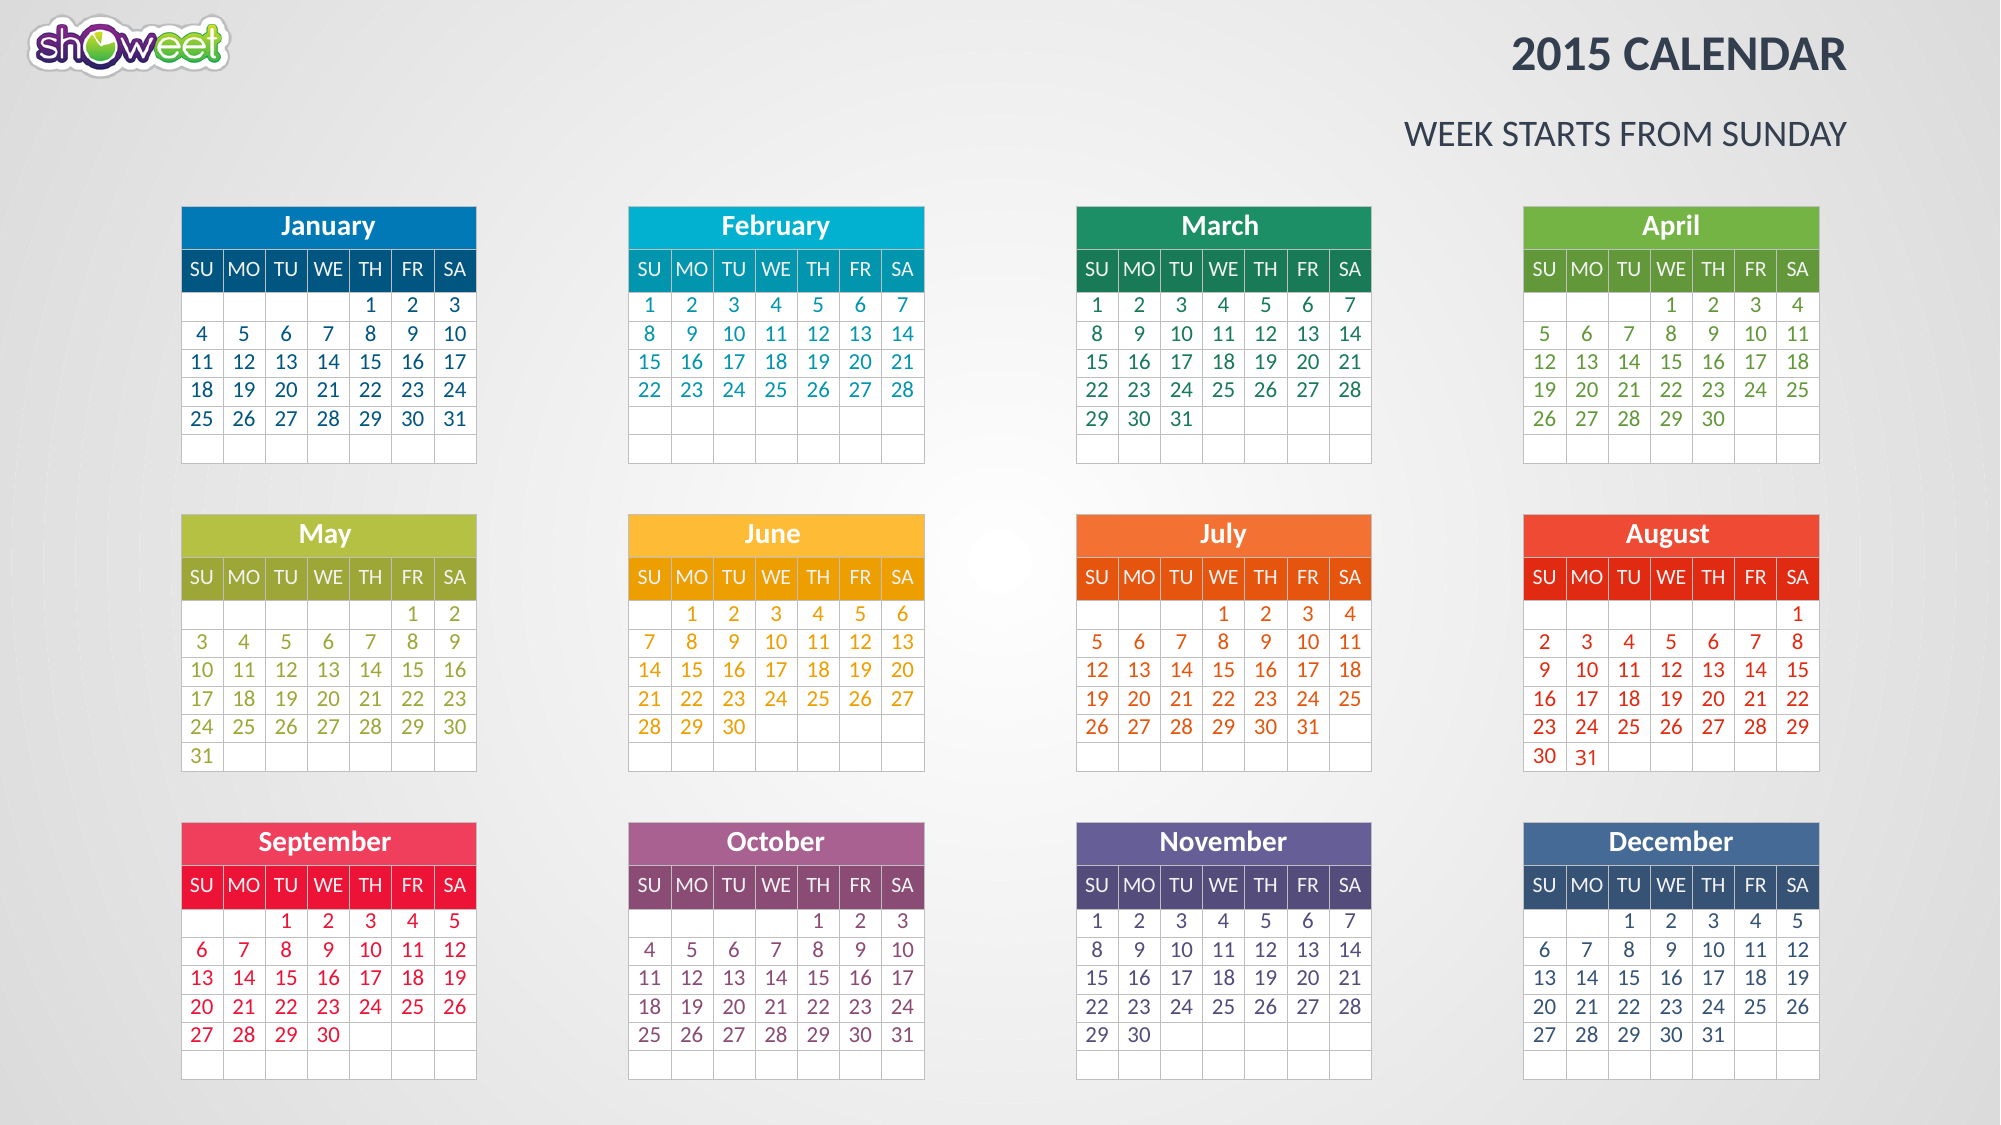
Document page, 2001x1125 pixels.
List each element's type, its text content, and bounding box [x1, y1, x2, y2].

table_cell 29 [350, 407, 391, 434]
table_cell 2 [1693, 293, 1734, 321]
table_cell 28 [1330, 378, 1371, 406]
table_cell 2 [672, 293, 713, 321]
table_cell 9 [1693, 322, 1734, 349]
table_cell 6 [1567, 322, 1608, 349]
table_cell 3 [1288, 601, 1329, 629]
table_cell 19 [266, 687, 307, 714]
table_cell [672, 910, 713, 937]
table_cell 15 [1651, 350, 1692, 377]
table_cell [308, 1051, 349, 1079]
table_cell [1777, 1051, 1819, 1079]
table_cell [182, 435, 223, 463]
table_cell 18 [1609, 687, 1650, 714]
table_cell Mo [224, 250, 265, 292]
table_cell 23 [1651, 995, 1692, 1022]
table_cell 2 [1119, 910, 1160, 937]
table_cell Su [629, 250, 671, 292]
table_cell 19 [1651, 687, 1692, 714]
table_cell 13 [182, 966, 223, 994]
table_cell 17 [1735, 350, 1776, 377]
table_cell We [308, 250, 349, 292]
table_cell 25 [756, 378, 797, 406]
table_cell 12 [798, 322, 839, 349]
table_cell 11 [1735, 938, 1776, 965]
table_cell 26 [1245, 995, 1287, 1022]
table_cell 8 [1077, 938, 1118, 965]
table_cell 24 [1693, 995, 1734, 1022]
table_cell Th [1245, 866, 1287, 909]
table_cell Su [1077, 866, 1118, 909]
table_cell 11 [182, 350, 223, 377]
table_cell 5 [1777, 910, 1819, 937]
table_cell 20 [882, 658, 924, 686]
table_cell 27 [182, 1023, 223, 1050]
table_cell 4 [1203, 293, 1244, 321]
table_cell 12 [224, 350, 265, 377]
table_cell 21 [350, 687, 391, 714]
table_cell 4 [1330, 601, 1371, 629]
table_cell [1777, 1023, 1819, 1050]
table_cell 9 [840, 938, 881, 965]
table_cell 21 [882, 350, 924, 377]
table_cell 22 [1609, 995, 1650, 1022]
table_cell [798, 1051, 839, 1079]
table_cell 27 [266, 407, 307, 434]
table_cell 26 [798, 378, 839, 406]
table_cell [1567, 601, 1608, 629]
table_cell [1288, 435, 1329, 463]
table_cell 18 [798, 658, 839, 686]
table_cell Su [1524, 866, 1566, 909]
table_cell 28 [1161, 715, 1202, 742]
table_cell Fr [840, 866, 881, 909]
table_cell [1524, 435, 1566, 463]
table_cell 10 [882, 938, 924, 965]
table_cell Tu [1609, 250, 1650, 292]
table_cell 14 [882, 322, 924, 349]
table_cell [392, 1051, 434, 1079]
table_cell 29 [392, 715, 434, 742]
table_cell 8 [672, 630, 713, 657]
table_cell [1693, 1051, 1734, 1079]
table_cell 30 [1119, 1023, 1160, 1050]
table_header December [1524, 823, 1819, 865]
table_cell 13 [266, 350, 307, 377]
table_cell 1 [629, 293, 671, 321]
table_cell [1777, 407, 1819, 434]
table_cell 21 [629, 687, 671, 714]
table_cell 2 [1524, 630, 1566, 657]
table_cell [266, 1051, 307, 1079]
table_cell 19 [672, 995, 713, 1022]
table_cell [224, 293, 265, 321]
table_cell [1567, 293, 1608, 321]
table_cell 4 [392, 910, 434, 937]
table_cell 3 [882, 910, 924, 937]
table_cell 14 [308, 350, 349, 377]
table_cell Sa [435, 558, 476, 600]
table_cell 1 [350, 293, 391, 321]
table_cell [1245, 435, 1287, 463]
table_cell [1077, 435, 1118, 463]
table_cell 12 [435, 938, 476, 965]
table_cell 23 [1245, 687, 1287, 714]
table_cell 8 [1777, 630, 1819, 657]
table_header March [1077, 207, 1371, 249]
table_cell 10 [1161, 322, 1202, 349]
table_cell 17 [435, 350, 476, 377]
table_cell [1693, 601, 1734, 629]
table_cell 19 [1777, 966, 1819, 994]
table_cell 22 [629, 378, 671, 406]
table_cell Su [182, 250, 223, 292]
table_cell 28 [1567, 1023, 1608, 1050]
table_cell 20 [1567, 378, 1608, 406]
table_cell [1288, 743, 1329, 771]
table_cell [1651, 435, 1692, 463]
table_cell [1119, 1051, 1160, 1079]
table_cell [435, 1023, 476, 1050]
table_cell 16 [672, 350, 713, 377]
table_cell 29 [1651, 407, 1692, 434]
table_cell [756, 435, 797, 463]
table_cell [672, 743, 713, 771]
table_cell 12 [840, 630, 881, 657]
table_cell Mo [672, 866, 713, 909]
table_cell [308, 601, 349, 629]
table_cell Th [350, 866, 391, 909]
table_cell 19 [798, 350, 839, 377]
table_cell 7 [756, 938, 797, 965]
table_cell [672, 1051, 713, 1079]
table_cell 26 [224, 407, 265, 434]
table_cell 21 [1161, 687, 1202, 714]
table_cell [182, 910, 223, 937]
table_cell 26 [435, 995, 476, 1022]
table_cell 29 [1077, 407, 1118, 434]
table_header July [1077, 515, 1371, 557]
table_cell 28 [224, 1023, 265, 1050]
table_cell 27 [1524, 1023, 1566, 1050]
table_cell 20 [1119, 687, 1160, 714]
table_cell Fr [392, 250, 434, 292]
table_cell 9 [1245, 630, 1287, 657]
table_cell [350, 601, 391, 629]
table_cell [798, 743, 839, 771]
table_cell Fr [1288, 558, 1329, 600]
table_cell We [1203, 558, 1244, 600]
table_cell Fr [840, 558, 881, 600]
table_cell 12 [672, 966, 713, 994]
table_cell 25 [392, 995, 434, 1022]
table_cell [1119, 435, 1160, 463]
table_cell [224, 435, 265, 463]
table_cell [629, 910, 671, 937]
table_cell 12 [1077, 658, 1118, 686]
table_cell 19 [1245, 350, 1287, 377]
table_cell 3 [1693, 910, 1734, 937]
table_cell 27 [714, 1023, 755, 1050]
table_cell Mo [1567, 250, 1608, 292]
table_cell 3 [714, 293, 755, 321]
table_cell Fr [1735, 866, 1776, 909]
table_cell 23 [1524, 715, 1566, 742]
table_cell 17 [182, 687, 223, 714]
table_cell 20 [182, 995, 223, 1022]
table_cell 8 [1651, 322, 1692, 349]
table_cell 31 [1693, 1023, 1734, 1050]
table_cell 8 [350, 322, 391, 349]
table_cell Tu [714, 866, 755, 909]
table_cell 7 [1161, 630, 1202, 657]
table_cell 7 [1735, 630, 1776, 657]
table_cell 28 [1735, 715, 1776, 742]
table_cell 9 [392, 322, 434, 349]
table_cell 8 [392, 630, 434, 657]
table_cell 21 [1330, 966, 1371, 994]
table_cell 31 [1567, 743, 1608, 771]
table_cell 4 [1777, 293, 1819, 321]
table_cell 5 [672, 938, 713, 965]
table_cell 25 [798, 687, 839, 714]
table_cell 7 [1330, 293, 1371, 321]
table_cell [1651, 601, 1692, 629]
table_cell 5 [1245, 293, 1287, 321]
table_cell 22 [266, 995, 307, 1022]
table_cell [629, 601, 671, 629]
table_cell [1735, 743, 1776, 771]
table_cell 23 [1119, 995, 1160, 1022]
table_cell [1330, 1051, 1371, 1079]
table_cell 25 [1203, 378, 1244, 406]
table_cell Tu [1161, 250, 1202, 292]
table_cell 10 [1567, 658, 1608, 686]
table_cell 1 [1651, 293, 1692, 321]
table_cell [1077, 601, 1118, 629]
table_cell 13 [840, 322, 881, 349]
table_cell [1203, 435, 1244, 463]
table_cell We [308, 558, 349, 600]
table_cell 12 [266, 658, 307, 686]
table_cell 20 [1524, 995, 1566, 1022]
table_cell 15 [350, 350, 391, 377]
table_cell Fr [840, 250, 881, 292]
table_cell 24 [882, 995, 924, 1022]
table_cell [1567, 435, 1608, 463]
table_cell [1735, 601, 1776, 629]
table_cell [1203, 1023, 1244, 1050]
table_cell Mo [672, 250, 713, 292]
table_cell 10 [1288, 630, 1329, 657]
table_cell 29 [266, 1023, 307, 1050]
table_cell 29 [672, 715, 713, 742]
table_cell 11 [392, 938, 434, 965]
table_cell [1077, 743, 1118, 771]
table_cell 20 [840, 350, 881, 377]
table_cell 18 [182, 378, 223, 406]
table_cell 28 [756, 1023, 797, 1050]
table_cell Mo [1567, 866, 1608, 909]
table_cell 27 [840, 378, 881, 406]
table_cell 22 [350, 378, 391, 406]
table_cell [672, 407, 713, 434]
table_cell 7 [1330, 910, 1371, 937]
table_cell 31 [1288, 715, 1329, 742]
table_cell [308, 435, 349, 463]
table_cell 16 [714, 658, 755, 686]
table_cell 7 [350, 630, 391, 657]
table_cell 20 [1693, 687, 1734, 714]
table_cell 23 [714, 687, 755, 714]
table_cell [882, 743, 924, 771]
table_header February [629, 207, 924, 249]
table_cell Mo [1119, 866, 1160, 909]
table_cell 25 [1609, 715, 1650, 742]
table_cell Tu [266, 250, 307, 292]
table_cell 17 [1567, 687, 1608, 714]
table_cell Fr [1735, 558, 1776, 600]
title 2015 Calendar [362, 3, 1863, 106]
table_cell 22 [1077, 995, 1118, 1022]
table_cell 30 [1524, 743, 1566, 771]
table_cell [756, 407, 797, 434]
table_cell Tu [1609, 866, 1650, 909]
table_cell [1161, 743, 1202, 771]
table_cell 24 [182, 715, 223, 742]
table_cell [1735, 1051, 1776, 1079]
table_cell [1609, 1051, 1650, 1079]
table_cell [308, 743, 349, 771]
table_cell [714, 407, 755, 434]
table_cell [714, 1051, 755, 1079]
table_cell 1 [266, 910, 307, 937]
table_cell [1524, 1051, 1566, 1079]
table_cell 2 [308, 910, 349, 937]
table_cell 7 [882, 293, 924, 321]
table_cell 14 [224, 966, 265, 994]
table_cell 21 [1567, 995, 1608, 1022]
table_cell 28 [350, 715, 391, 742]
table_cell 4 [182, 322, 223, 349]
table_cell [1524, 910, 1566, 937]
table_cell [840, 743, 881, 771]
table_cell [714, 435, 755, 463]
table_cell 25 [1203, 995, 1244, 1022]
table_cell 26 [840, 687, 881, 714]
table_cell We [1203, 250, 1244, 292]
table_cell [1245, 1051, 1287, 1079]
table_cell 24 [714, 378, 755, 406]
table_cell [182, 601, 223, 629]
table_cell Th [1245, 558, 1287, 600]
table_cell [798, 407, 839, 434]
table_cell 6 [1288, 910, 1329, 937]
table_cell 17 [1693, 966, 1734, 994]
table_cell Tu [1609, 558, 1650, 600]
table_cell 20 [714, 995, 755, 1022]
table_cell 24 [756, 687, 797, 714]
table_cell 5 [435, 910, 476, 937]
table_cell We [756, 558, 797, 600]
table_cell 3 [1161, 910, 1202, 937]
table_cell 26 [1077, 715, 1118, 742]
table_cell 14 [1609, 350, 1650, 377]
table_cell Su [629, 866, 671, 909]
table_cell [840, 435, 881, 463]
table_cell 30 [840, 1023, 881, 1050]
table_cell Sa [435, 250, 476, 292]
table_cell 6 [714, 938, 755, 965]
table_cell 13 [882, 630, 924, 657]
table_cell [1777, 743, 1819, 771]
table_cell 22 [1203, 687, 1244, 714]
table_cell 18 [1203, 350, 1244, 377]
table_cell 3 [1567, 630, 1608, 657]
table_cell Th [798, 866, 839, 909]
table_cell 29 [798, 1023, 839, 1050]
table_cell 31 [435, 407, 476, 434]
table_cell 14 [1330, 938, 1371, 965]
table_cell 13 [308, 658, 349, 686]
table_cell Su [629, 558, 671, 600]
table_cell [392, 435, 434, 463]
table_cell 6 [1119, 630, 1160, 657]
table_cell 15 [1077, 966, 1118, 994]
table_cell 16 [840, 966, 881, 994]
table_cell 23 [1693, 378, 1734, 406]
table_cell 11 [1609, 658, 1650, 686]
table_cell 17 [1161, 966, 1202, 994]
table_cell 10 [1161, 938, 1202, 965]
table_cell 6 [1693, 630, 1734, 657]
table_cell [1651, 743, 1692, 771]
table_cell 7 [224, 938, 265, 965]
table_cell [1735, 407, 1776, 434]
table_cell [756, 1051, 797, 1079]
table_cell 23 [840, 995, 881, 1022]
table_cell 31 [182, 743, 223, 771]
table_cell 13 [1693, 658, 1734, 686]
table_cell Su [1524, 250, 1566, 292]
table_cell 28 [1330, 995, 1371, 1022]
table_cell [756, 715, 797, 742]
table_cell 15 [392, 658, 434, 686]
table_cell 16 [392, 350, 434, 377]
table_cell Tu [266, 866, 307, 909]
table_cell 1 [1777, 601, 1819, 629]
table_cell 10 [756, 630, 797, 657]
table_cell 25 [1735, 995, 1776, 1022]
table_cell 5 [1245, 910, 1287, 937]
table_cell 30 [308, 1023, 349, 1050]
picture [23, 11, 235, 99]
table_cell 28 [1609, 407, 1650, 434]
table_cell 19 [224, 378, 265, 406]
table_cell Sa [882, 558, 924, 600]
table_cell 11 [798, 630, 839, 657]
table_cell 12 [1245, 322, 1287, 349]
table_cell 10 [1735, 322, 1776, 349]
table_cell 1 [1203, 601, 1244, 629]
table_cell We [756, 866, 797, 909]
table_cell Mo [224, 558, 265, 600]
table_cell [266, 743, 307, 771]
table_cell [840, 407, 881, 434]
table_cell [350, 1023, 391, 1050]
table_cell 8 [266, 938, 307, 965]
table_cell 23 [392, 378, 434, 406]
table_cell [1119, 601, 1160, 629]
table_cell [266, 293, 307, 321]
table_cell 4 [756, 293, 797, 321]
table_cell 27 [308, 715, 349, 742]
table_cell Su [1077, 558, 1118, 600]
table_cell Sa [435, 866, 476, 909]
table_cell [392, 1023, 434, 1050]
table_cell [435, 1051, 476, 1079]
table_cell 16 [1524, 687, 1566, 714]
table_cell Sa [1777, 250, 1819, 292]
table_cell Mo [1119, 558, 1160, 600]
table_cell 31 [882, 1023, 924, 1050]
table_cell 9 [1119, 322, 1160, 349]
subtitle Week Starts from Sunday [362, 109, 1863, 158]
table_cell 18 [1203, 966, 1244, 994]
table_cell 5 [266, 630, 307, 657]
table_cell 4 [224, 630, 265, 657]
table_cell 21 [1735, 687, 1776, 714]
table_cell [224, 743, 265, 771]
table_cell [1777, 435, 1819, 463]
table_cell [1651, 1051, 1692, 1079]
table_cell 20 [1288, 966, 1329, 994]
table_cell 5 [840, 601, 881, 629]
table_cell 4 [1609, 630, 1650, 657]
table_cell Sa [1330, 250, 1371, 292]
table_cell 6 [182, 938, 223, 965]
table_cell 14 [350, 658, 391, 686]
table_cell 22 [1651, 378, 1692, 406]
table_cell Su [182, 558, 223, 600]
table_cell 16 [308, 966, 349, 994]
table_cell 18 [1777, 350, 1819, 377]
table_cell Th [798, 250, 839, 292]
table_cell 19 [840, 658, 881, 686]
table_cell 14 [756, 966, 797, 994]
table_cell Mo [1119, 250, 1160, 292]
table_cell 6 [1524, 938, 1566, 965]
table_cell 2 [840, 910, 881, 937]
table_cell Th [798, 558, 839, 600]
table_cell [629, 407, 671, 434]
table_cell [350, 435, 391, 463]
table_cell We [308, 866, 349, 909]
table_header January [182, 207, 476, 249]
table_cell Fr [392, 558, 434, 600]
table_cell [1245, 407, 1287, 434]
table_cell [1609, 743, 1650, 771]
table_cell 13 [1567, 350, 1608, 377]
table_cell 27 [882, 687, 924, 714]
table_cell [1245, 743, 1287, 771]
table_cell 15 [1203, 658, 1244, 686]
table_cell Mo [672, 558, 713, 600]
table_cell [224, 910, 265, 937]
table_cell 11 [1203, 322, 1244, 349]
table_cell [1735, 1023, 1776, 1050]
table_cell 2 [435, 601, 476, 629]
table_cell Th [350, 558, 391, 600]
table_cell 27 [1288, 995, 1329, 1022]
table_cell 17 [882, 966, 924, 994]
table_cell 28 [308, 407, 349, 434]
table_cell [1567, 1051, 1608, 1079]
table_cell [1330, 1023, 1371, 1050]
table_cell 16 [435, 658, 476, 686]
table_cell [1161, 1023, 1202, 1050]
table_cell 9 [672, 322, 713, 349]
table_cell 19 [1524, 378, 1566, 406]
table_cell [1203, 1051, 1244, 1079]
table_cell Th [350, 250, 391, 292]
table_cell 1 [798, 910, 839, 937]
table_cell 10 [1693, 938, 1734, 965]
table_cell 17 [756, 658, 797, 686]
table_cell 22 [1777, 687, 1819, 714]
table_cell [308, 293, 349, 321]
table_cell 17 [1161, 350, 1202, 377]
table_cell 15 [266, 966, 307, 994]
table_cell [1161, 601, 1202, 629]
table_cell 16 [1119, 350, 1160, 377]
table_cell 31 [1161, 407, 1202, 434]
table_cell [1330, 715, 1371, 742]
table_cell 7 [1609, 322, 1650, 349]
table_cell 7 [629, 630, 671, 657]
table_cell [435, 743, 476, 771]
table_cell 22 [1077, 378, 1118, 406]
table_cell 5 [1651, 630, 1692, 657]
table_cell 1 [392, 601, 434, 629]
table_cell 25 [1330, 687, 1371, 714]
table_cell Th [1693, 866, 1734, 909]
table_cell [1524, 293, 1566, 321]
table_cell 13 [1288, 322, 1329, 349]
table_cell [1245, 1023, 1287, 1050]
table_cell 11 [756, 322, 797, 349]
table_cell Mo [224, 866, 265, 909]
table_cell 17 [350, 966, 391, 994]
table_cell Sa [1330, 558, 1371, 600]
table_cell Su [1077, 250, 1118, 292]
table_cell Tu [266, 558, 307, 600]
table_cell 29 [1203, 715, 1244, 742]
table_cell 2 [1119, 293, 1160, 321]
table_cell [840, 715, 881, 742]
table_cell 9 [714, 630, 755, 657]
table_cell 11 [1203, 938, 1244, 965]
table_cell 25 [224, 715, 265, 742]
table_cell 28 [629, 715, 671, 742]
table_cell Su [1524, 558, 1566, 600]
table_cell Tu [714, 558, 755, 600]
table_cell 16 [1693, 350, 1734, 377]
table_cell Tu [1161, 866, 1202, 909]
table_cell 29 [1077, 1023, 1118, 1050]
table_cell 22 [798, 995, 839, 1022]
table_header September [182, 823, 476, 865]
table_cell 8 [1203, 630, 1244, 657]
table_cell 20 [1288, 350, 1329, 377]
table_cell 23 [435, 687, 476, 714]
table_cell 14 [1567, 966, 1608, 994]
table_cell 5 [1077, 630, 1118, 657]
table_cell [1288, 1023, 1329, 1050]
table_cell [1609, 435, 1650, 463]
table_cell 6 [266, 322, 307, 349]
table_cell 15 [798, 966, 839, 994]
table_cell [756, 743, 797, 771]
table_cell 23 [1119, 378, 1160, 406]
table_cell 5 [1524, 322, 1566, 349]
table_cell 30 [1693, 407, 1734, 434]
table_cell Fr [1288, 866, 1329, 909]
table_cell 10 [182, 658, 223, 686]
table_cell [1161, 435, 1202, 463]
table_cell 26 [1777, 995, 1819, 1022]
table_cell 21 [308, 378, 349, 406]
table_cell 10 [350, 938, 391, 965]
table_cell 5 [224, 322, 265, 349]
table_header May [182, 515, 476, 557]
table_cell 2 [1245, 601, 1287, 629]
table_cell 24 [1161, 995, 1202, 1022]
table_cell 30 [1119, 407, 1160, 434]
table_cell 18 [756, 350, 797, 377]
table_cell 27 [1119, 715, 1160, 742]
table_cell 24 [1567, 715, 1608, 742]
table_cell 16 [1245, 658, 1287, 686]
table_cell 24 [1735, 378, 1776, 406]
table_cell [1330, 743, 1371, 771]
table_cell 18 [1330, 658, 1371, 686]
table_cell 15 [1777, 658, 1819, 686]
table_cell 22 [672, 687, 713, 714]
table_cell We [1651, 558, 1692, 600]
table_cell Sa [1777, 558, 1819, 600]
table_cell 19 [435, 966, 476, 994]
table_cell 11 [1777, 322, 1819, 349]
table_cell 24 [350, 995, 391, 1022]
table_cell 4 [1203, 910, 1244, 937]
table_cell 13 [714, 966, 755, 994]
table_cell 15 [672, 658, 713, 686]
table_cell [1119, 743, 1160, 771]
table_cell Tu [1161, 558, 1202, 600]
table_cell 11 [1330, 630, 1371, 657]
table_cell 27 [1693, 715, 1734, 742]
table_cell 30 [714, 715, 755, 742]
table_cell 3 [435, 293, 476, 321]
table_cell 14 [1735, 658, 1776, 686]
table_cell [1735, 435, 1776, 463]
table_cell 6 [308, 630, 349, 657]
table_cell 2 [1651, 910, 1692, 937]
table_cell 27 [1288, 378, 1329, 406]
table_cell 10 [435, 322, 476, 349]
table_cell 18 [1735, 966, 1776, 994]
table_cell 23 [308, 995, 349, 1022]
table_cell 20 [266, 378, 307, 406]
table_cell 8 [629, 322, 671, 349]
table_cell [435, 435, 476, 463]
table_cell Sa [882, 250, 924, 292]
table_cell 15 [629, 350, 671, 377]
table_cell [350, 743, 391, 771]
table_cell [672, 435, 713, 463]
table_cell 26 [672, 1023, 713, 1050]
table_cell 12 [1777, 938, 1819, 965]
table_cell 15 [1609, 966, 1650, 994]
table_cell 25 [629, 1023, 671, 1050]
table_cell Sa [1777, 866, 1819, 909]
table_cell [756, 910, 797, 937]
table_cell [714, 910, 755, 937]
table_cell 12 [1245, 938, 1287, 965]
table_cell 21 [756, 995, 797, 1022]
table_cell 2 [714, 601, 755, 629]
table_cell We [756, 250, 797, 292]
table_cell [714, 743, 755, 771]
table_cell 26 [266, 715, 307, 742]
table_cell 24 [1161, 378, 1202, 406]
table_cell [182, 293, 223, 321]
table_cell 13 [1524, 966, 1566, 994]
table_cell 12 [1651, 658, 1692, 686]
table_cell 25 [182, 407, 223, 434]
table_cell [392, 743, 434, 771]
table_cell 19 [1245, 966, 1287, 994]
table_cell [182, 1051, 223, 1079]
table_cell [1693, 743, 1734, 771]
table_cell 12 [1524, 350, 1566, 377]
table_cell [798, 715, 839, 742]
table_cell [1330, 407, 1371, 434]
table_cell 11 [224, 658, 265, 686]
table_cell [224, 1051, 265, 1079]
table_cell [798, 435, 839, 463]
table_cell 4 [798, 601, 839, 629]
table_cell 16 [1119, 966, 1160, 994]
table_cell 10 [714, 322, 755, 349]
table_cell 1 [672, 601, 713, 629]
table_header June [629, 515, 924, 557]
table_cell 8 [1077, 322, 1118, 349]
table_cell 1 [1077, 293, 1118, 321]
table_cell 24 [435, 378, 476, 406]
table_cell 16 [1651, 966, 1692, 994]
table_cell [1288, 1051, 1329, 1079]
table_header November [1077, 823, 1371, 865]
table_cell 14 [1161, 658, 1202, 686]
table_cell Sa [882, 866, 924, 909]
table_cell 14 [629, 658, 671, 686]
table_cell [840, 1051, 881, 1079]
table_cell 26 [1245, 378, 1287, 406]
table_cell 13 [1288, 938, 1329, 965]
table_cell [882, 435, 924, 463]
table_cell 26 [1524, 407, 1566, 434]
table_cell 17 [714, 350, 755, 377]
table_cell [1288, 407, 1329, 434]
table_cell [1161, 1051, 1202, 1079]
table_cell 1 [1609, 910, 1650, 937]
table_cell [1203, 743, 1244, 771]
table_cell 4 [629, 938, 671, 965]
table_cell 15 [1077, 350, 1118, 377]
table_header August [1524, 515, 1819, 557]
table_cell 6 [840, 293, 881, 321]
table_cell [1609, 601, 1650, 629]
table_cell Sa [1330, 866, 1371, 909]
table_cell 25 [1777, 378, 1819, 406]
table_cell [1609, 293, 1650, 321]
table_cell Th [1693, 250, 1734, 292]
table_cell 22 [392, 687, 434, 714]
table_cell 18 [629, 995, 671, 1022]
table_cell [350, 1051, 391, 1079]
table_cell Th [1693, 558, 1734, 600]
table_cell 9 [435, 630, 476, 657]
table_cell 14 [1330, 322, 1371, 349]
table_cell 30 [392, 407, 434, 434]
table_cell [882, 407, 924, 434]
table_cell Mo [1567, 558, 1608, 600]
table_cell [224, 601, 265, 629]
table_cell 30 [435, 715, 476, 742]
table_cell 23 [672, 378, 713, 406]
table_header April [1524, 207, 1819, 249]
table_cell 19 [1077, 687, 1118, 714]
table_cell 3 [182, 630, 223, 657]
table_cell Tu [714, 250, 755, 292]
table_cell 29 [1609, 1023, 1650, 1050]
table_cell 24 [1288, 687, 1329, 714]
table_cell 17 [1288, 658, 1329, 686]
table_cell [1330, 435, 1371, 463]
table_cell 6 [1288, 293, 1329, 321]
table_cell 28 [882, 378, 924, 406]
table_cell 9 [1524, 658, 1566, 686]
table_cell Su [182, 866, 223, 909]
table_cell 11 [629, 966, 671, 994]
table_cell 21 [1330, 350, 1371, 377]
table_cell [1203, 407, 1244, 434]
table_cell 20 [308, 687, 349, 714]
table_cell [629, 1051, 671, 1079]
table_cell 9 [1651, 938, 1692, 965]
table_cell 5 [798, 293, 839, 321]
table_cell We [1203, 866, 1244, 909]
table_cell [1567, 910, 1608, 937]
table_cell 21 [1609, 378, 1650, 406]
table_cell [882, 715, 924, 742]
table_cell 30 [1651, 1023, 1692, 1050]
table_cell 29 [1777, 715, 1819, 742]
table_cell [1693, 435, 1734, 463]
table_cell 7 [1567, 938, 1608, 965]
table_cell 27 [1567, 407, 1608, 434]
table_cell [1524, 601, 1566, 629]
table_cell [882, 1051, 924, 1079]
table_cell 3 [350, 910, 391, 937]
table_cell 8 [1609, 938, 1650, 965]
table_cell 30 [1245, 715, 1287, 742]
table_cell 9 [308, 938, 349, 965]
table_cell 13 [1119, 658, 1160, 686]
table_cell [266, 601, 307, 629]
table_cell 26 [1651, 715, 1692, 742]
table_cell 4 [1735, 910, 1776, 937]
table_cell Th [1245, 250, 1287, 292]
table_cell We [1651, 866, 1692, 909]
table_cell 9 [1119, 938, 1160, 965]
table_cell [629, 435, 671, 463]
table_cell [1077, 1051, 1118, 1079]
table_cell 2 [392, 293, 434, 321]
table_cell 3 [756, 601, 797, 629]
table_cell 18 [392, 966, 434, 994]
table_cell [266, 435, 307, 463]
table_cell 6 [882, 601, 924, 629]
table_cell 8 [798, 938, 839, 965]
table_header October [629, 823, 924, 865]
table_cell [629, 743, 671, 771]
table_cell Fr [1288, 250, 1329, 292]
table_cell 1 [1077, 910, 1118, 937]
table_cell 21 [224, 995, 265, 1022]
table_cell We [1651, 250, 1692, 292]
table_cell 7 [308, 322, 349, 349]
table_cell 18 [224, 687, 265, 714]
table_cell 3 [1161, 293, 1202, 321]
table_cell 3 [1735, 293, 1776, 321]
table_cell Fr [392, 866, 434, 909]
table_cell Fr [1735, 250, 1776, 292]
